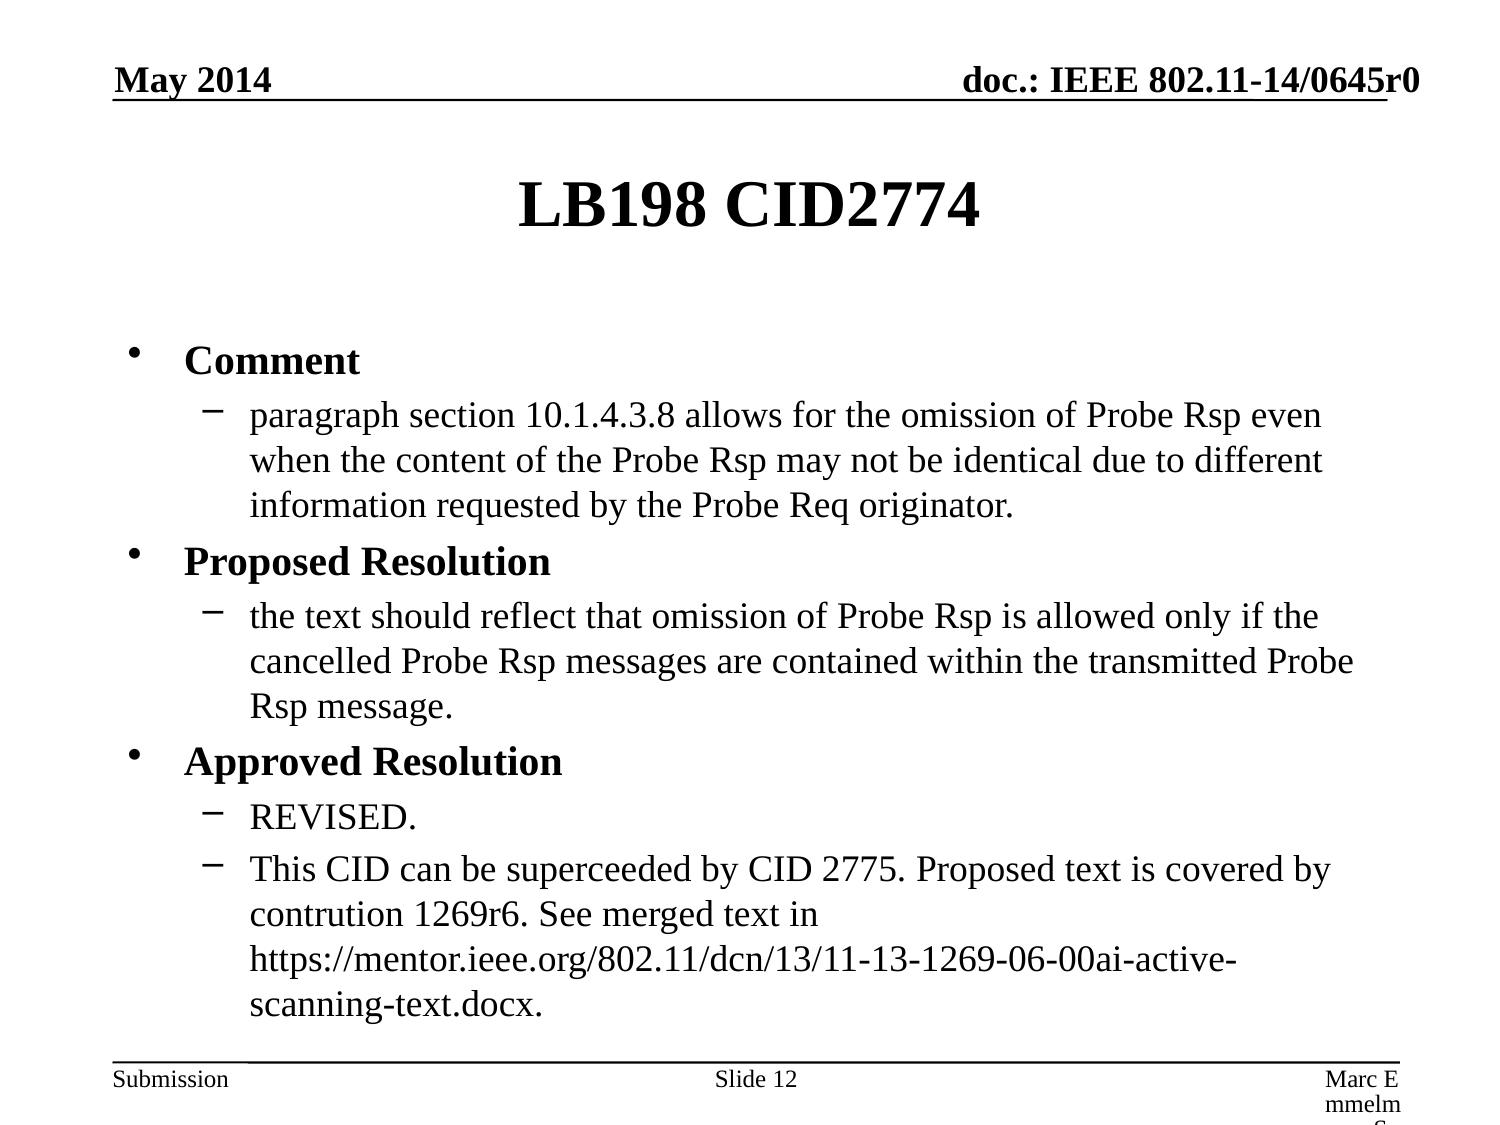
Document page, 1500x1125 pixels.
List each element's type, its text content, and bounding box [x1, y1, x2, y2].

list Comment paragraph section 10.1.4.3.8 allows for the omission of Probe Rsp even when the content of the Probe Rsp may not be identical due to different information requested by the Probe Req originator. Proposed Resolution the text should reflect that omission of Probe Rsp is allowed only if the cancelled Probe Rsp messages are contained within the transmitted Probe Rsp message. Approved Resolution REVISED. This CID can be superceeded by CID 2775. Proposed text is covered by contrution 1269r6. See merged text in https://mentor.ieee.org/802.11/dcn/13/11-13-1269-06-00ai-active-scanning-text.docx. [112, 324, 1388, 1001]
footer Marc Emmelmann, Self [1324, 1061, 1402, 1093]
title LB198 CID2774 [112, 112, 1388, 288]
slide_number Slide 12 [712, 1061, 800, 1093]
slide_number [114, 54, 290, 101]
